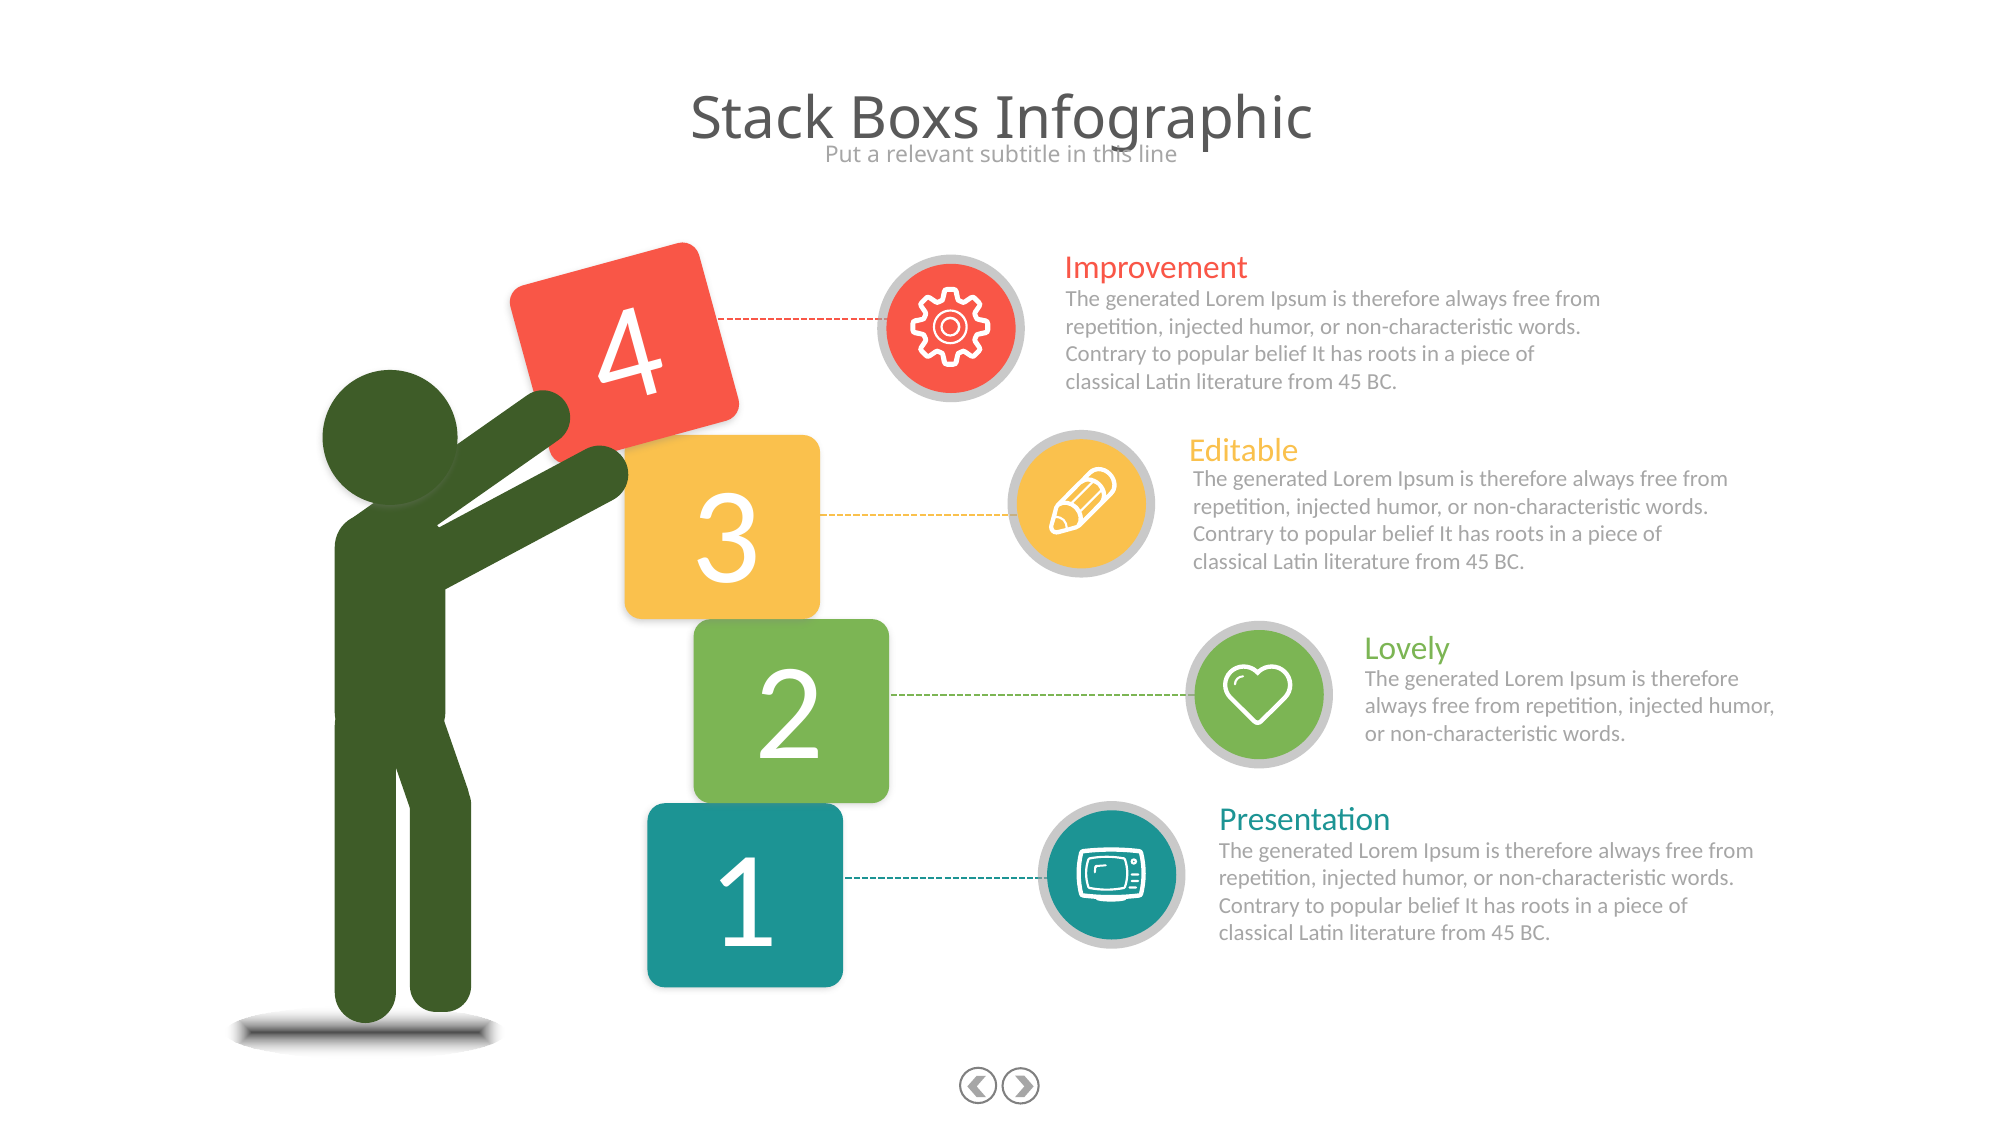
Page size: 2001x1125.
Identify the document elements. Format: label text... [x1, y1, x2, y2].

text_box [910, 286, 991, 367]
text_box The generated Lorem Ipsum is therefore always free from repetition, injected humor, or non-characteristic words. [1349, 656, 1817, 752]
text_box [877, 254, 1025, 403]
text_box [693, 613, 890, 804]
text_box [1075, 847, 1147, 902]
text_box Improvement [1049, 237, 1340, 293]
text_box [647, 801, 844, 988]
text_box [1220, 662, 1295, 726]
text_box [959, 1067, 1039, 1104]
text_box Editable [1174, 420, 1465, 476]
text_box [1185, 620, 1333, 769]
text_box Lovely [1349, 619, 1640, 656]
text_box The generated Lorem Ipsum is therefore always free from repetition, injected humor, or non-characteristic words. Contrary to popular belief It has roots in a piece of classical Latin literature from 45 BC. [1204, 828, 1785, 952]
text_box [526, 252, 723, 446]
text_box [1007, 429, 1156, 578]
text_box The generated Lorem Ipsum is therefore always free from repetition, injected humor, or non-characteristic words. Contrary to popular belief It has roots in a piece of classical Latin literature from 45 BC. [1178, 456, 1759, 580]
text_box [1037, 801, 1186, 949]
text_box Presentation [1204, 789, 1495, 828]
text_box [640, 434, 821, 620]
text_box The generated Lorem Ipsum is therefore always free from repetition, injected humor, or non-characteristic words. Contrary to popular belief It has roots in a piece of classical Latin literature from 45 BC. [1050, 276, 1631, 400]
text_box Put a relevant subtitle in this line [764, 122, 1239, 183]
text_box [224, 369, 640, 1059]
text_box Stack Boxs Infographic [663, 37, 1340, 158]
